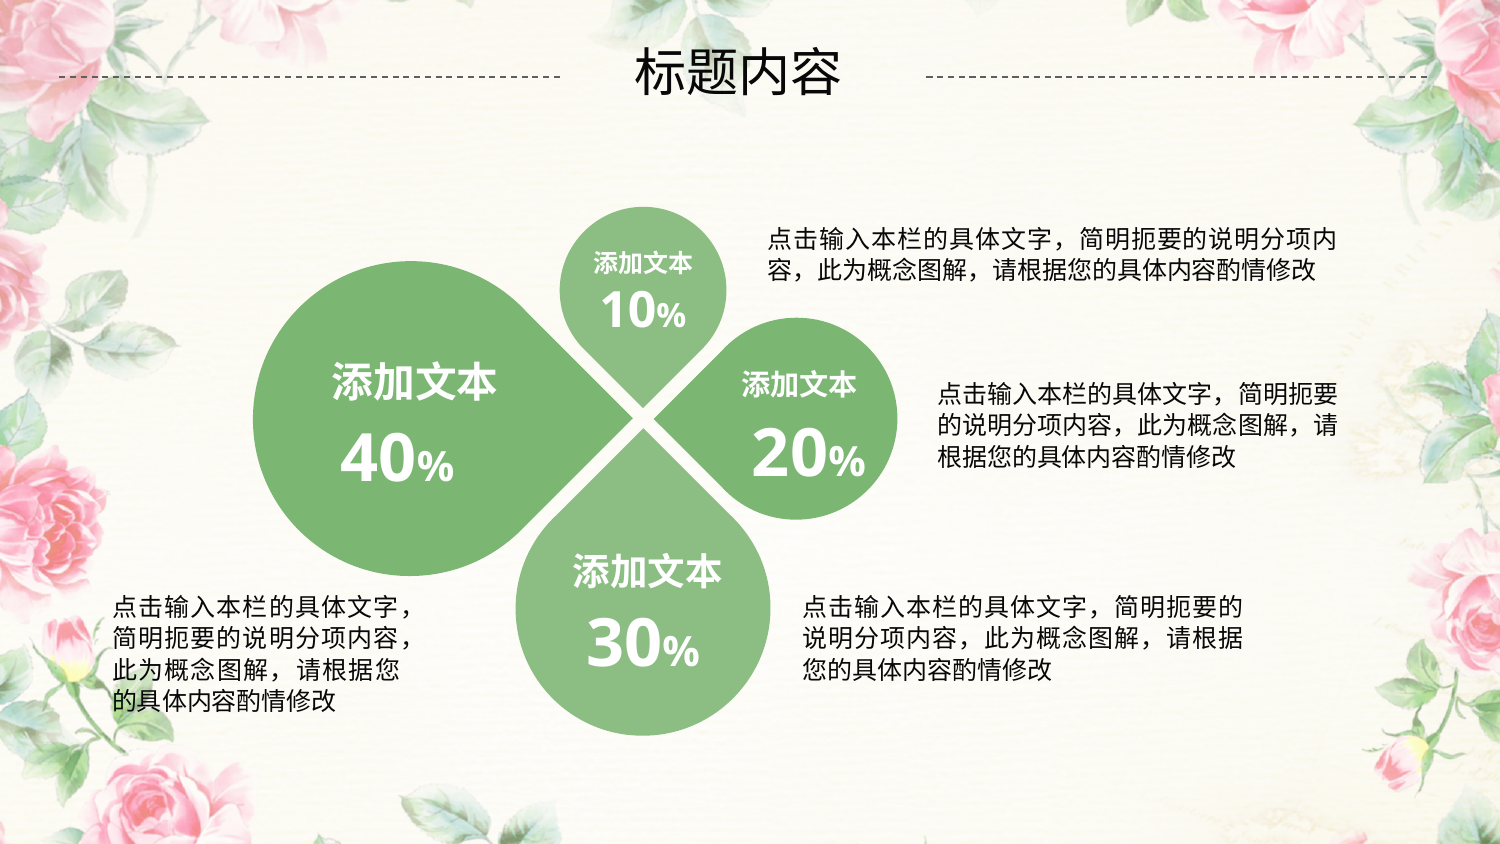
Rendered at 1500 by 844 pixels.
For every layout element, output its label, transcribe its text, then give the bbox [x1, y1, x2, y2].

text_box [508, 481, 778, 751]
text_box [554, 197, 732, 374]
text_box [695, 312, 910, 526]
text_box 点击输入本栏的具体文字，简明扼要的说明分项内容，此为概念图解，请根据您的具体内容酌情修改 [802, 590, 1245, 685]
text_box 点击输入本栏的具体文字，简明扼要的说明分项内容，此为概念图解，请根据您的具体内容酌情修改 [937, 377, 1339, 472]
text_box 标题内容 [608, 32, 868, 110]
text_box 点击输入本栏的具体文字，简明扼要的说明分项内容，此为概念图解，请根据您的具体内容酌情修改 [767, 222, 1339, 285]
text_box 点击输入本栏的具体文字，简明扼要的说明分项内容，此为概念图解，请根据您的具体内容酌情修改 [112, 590, 401, 716]
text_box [234, 252, 568, 585]
picture [0, 0, 1500, 844]
